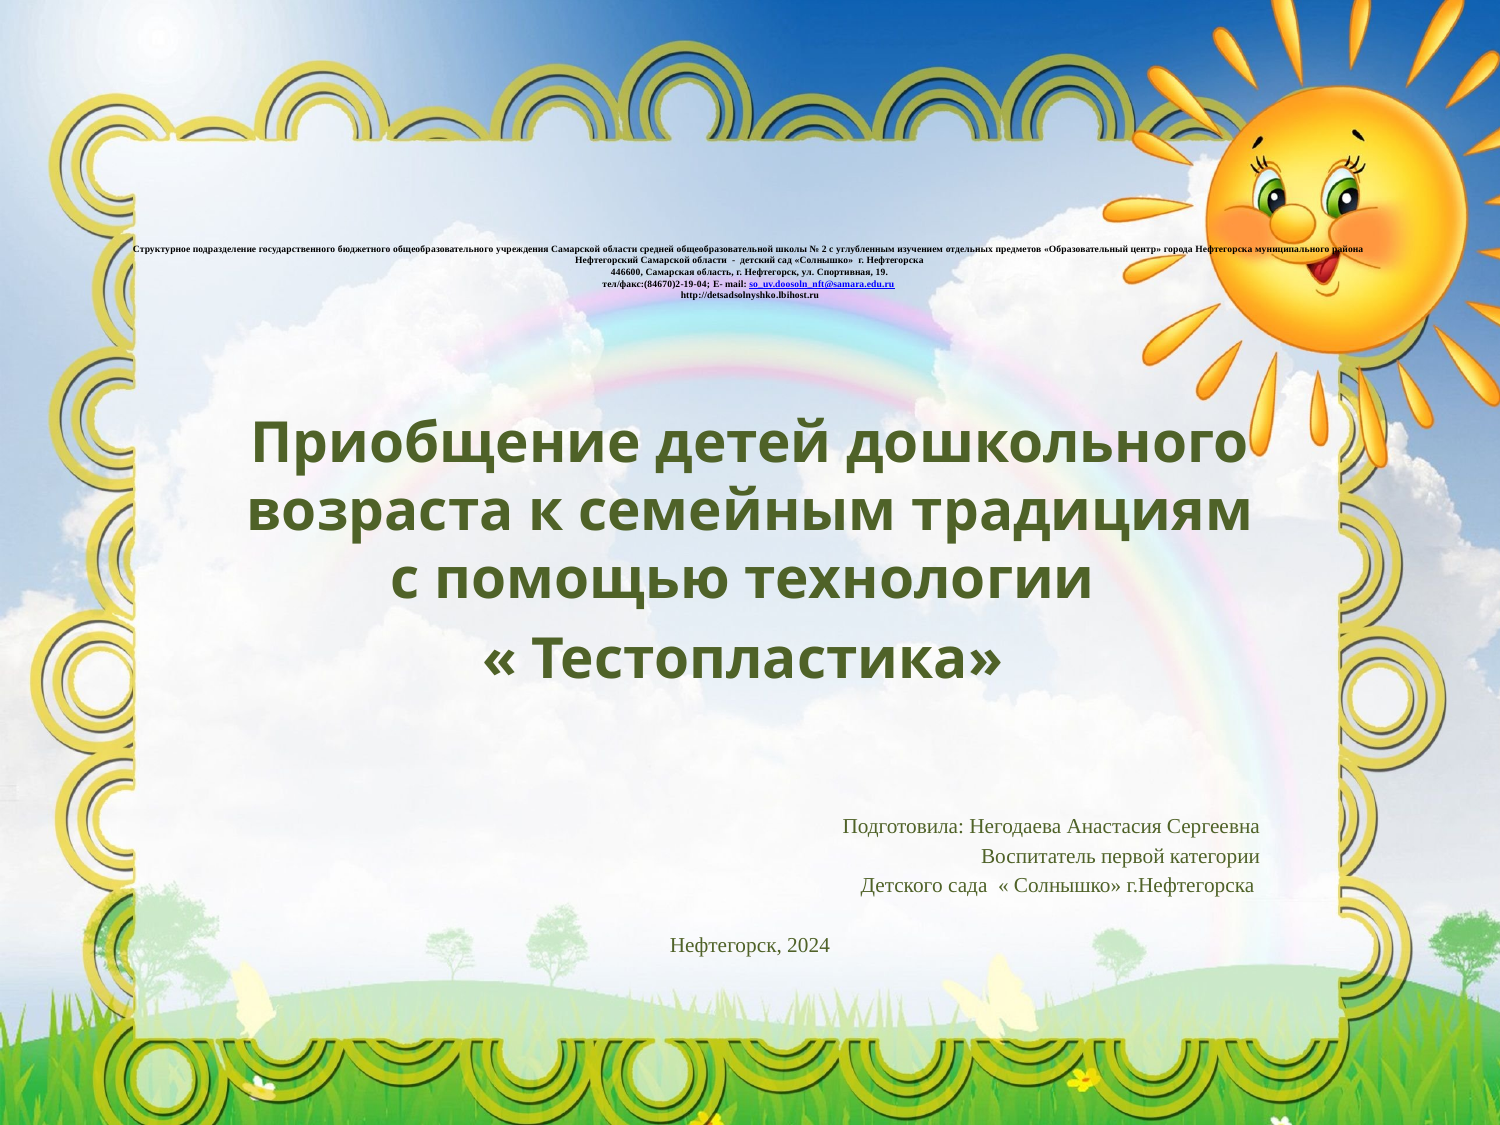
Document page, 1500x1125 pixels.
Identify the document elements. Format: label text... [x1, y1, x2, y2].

title Структурное подразделение государственного бюджетного общеобразовательного учреждения Самарской области средней общеобразовательной школы № 2 с углубленным изучением отдельных предметов «Образовательный центр» города Нефтегорска муниципального района Нефтегорский Самарской области - детский сад «Солнышко» г. Нефтегорска 446600, Самарская область, г. Нефтегорск, ул. Спортивная, 19. тел/факс:(84670)2-19-04; E- mail: so_uv.doosoln_nft@samara.edu.ru http://detsadsolnyshko.lbihost.ru [112, 234, 1388, 364]
subtitle Приобщение детей дошкольного возраста к семейным традициям с помощью технологии « Тестопластика» Подготовила: Негодаева Анастасия Сергеевна Воспитатель первой категории Детского сада « Солнышко» г.Нефтегорска Нефтегорск, 2024 [225, 398, 1275, 1008]
picture [0, 0, 1500, 1125]
